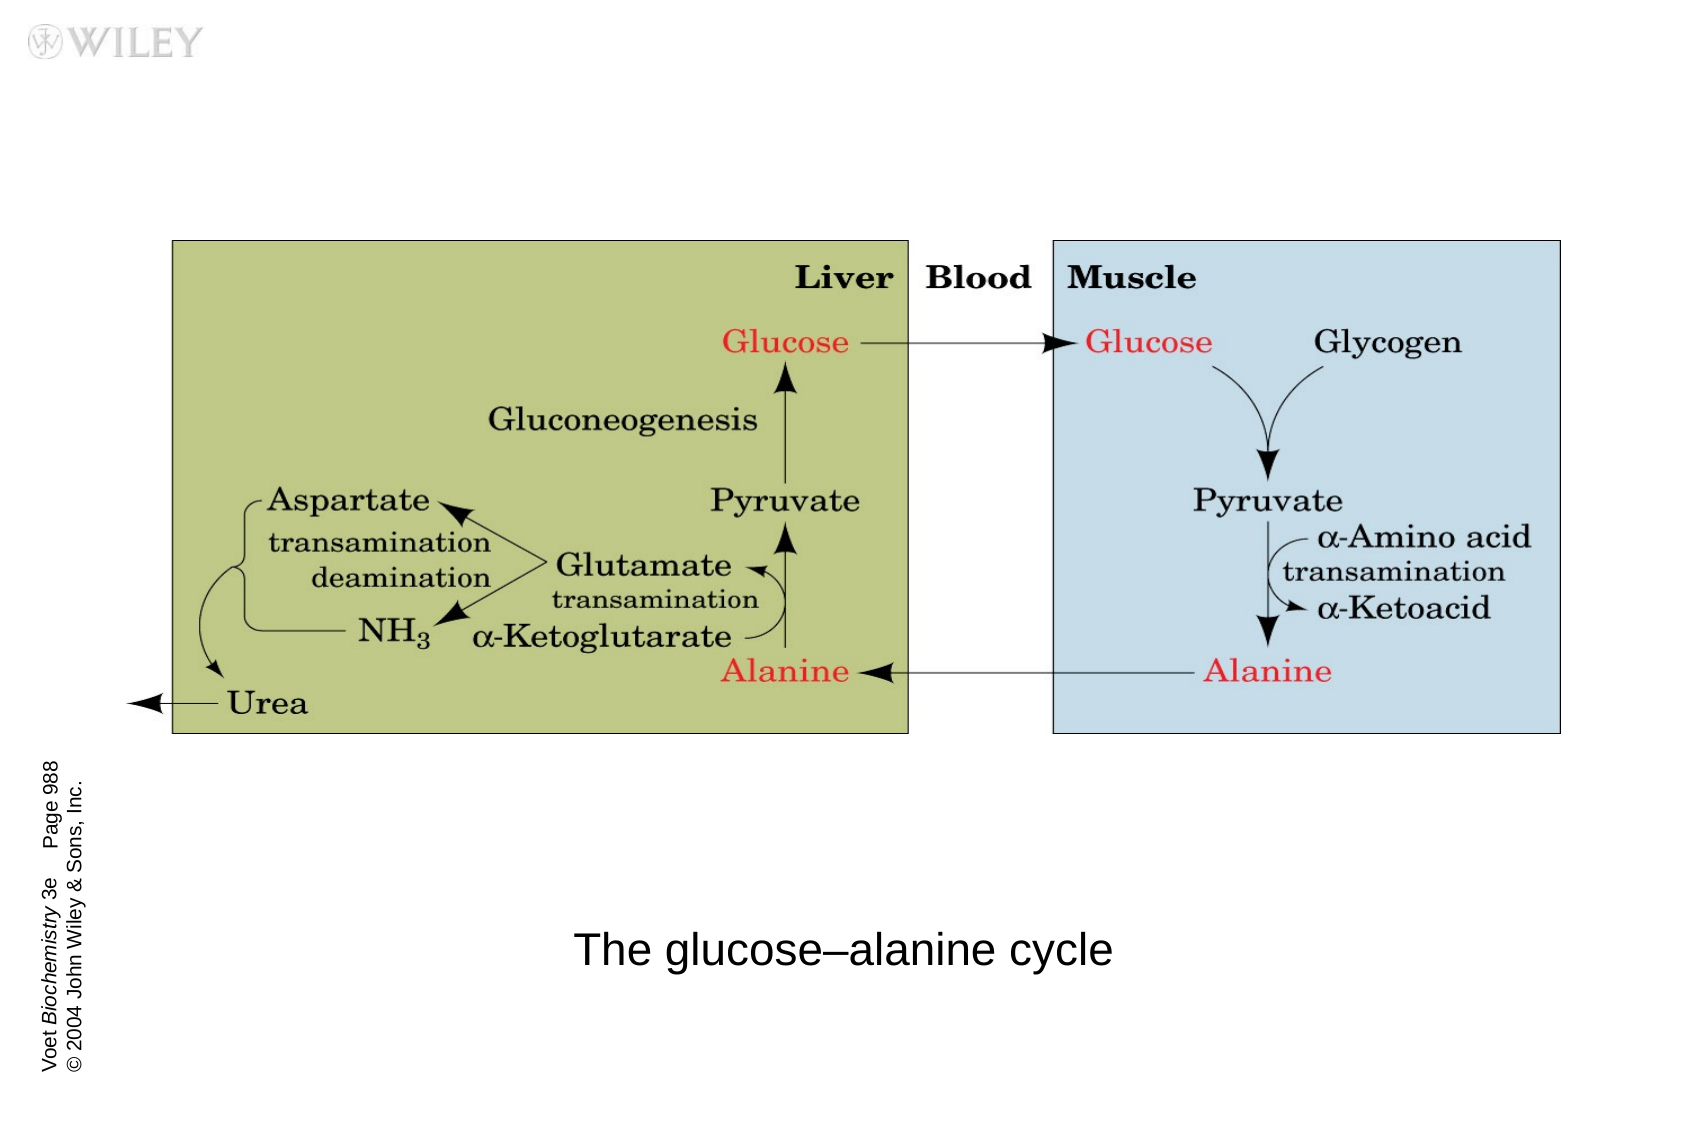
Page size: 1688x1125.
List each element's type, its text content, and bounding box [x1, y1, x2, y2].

picture [28, 24, 205, 61]
title The glucose–alanine cycle [126, 912, 1561, 1088]
text_box Page 988 [29, 727, 70, 865]
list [126, 240, 1562, 735]
footer Voet Biochemistry 3e © 2004 John Wiley & Sons, Inc. [28, 625, 113, 1088]
